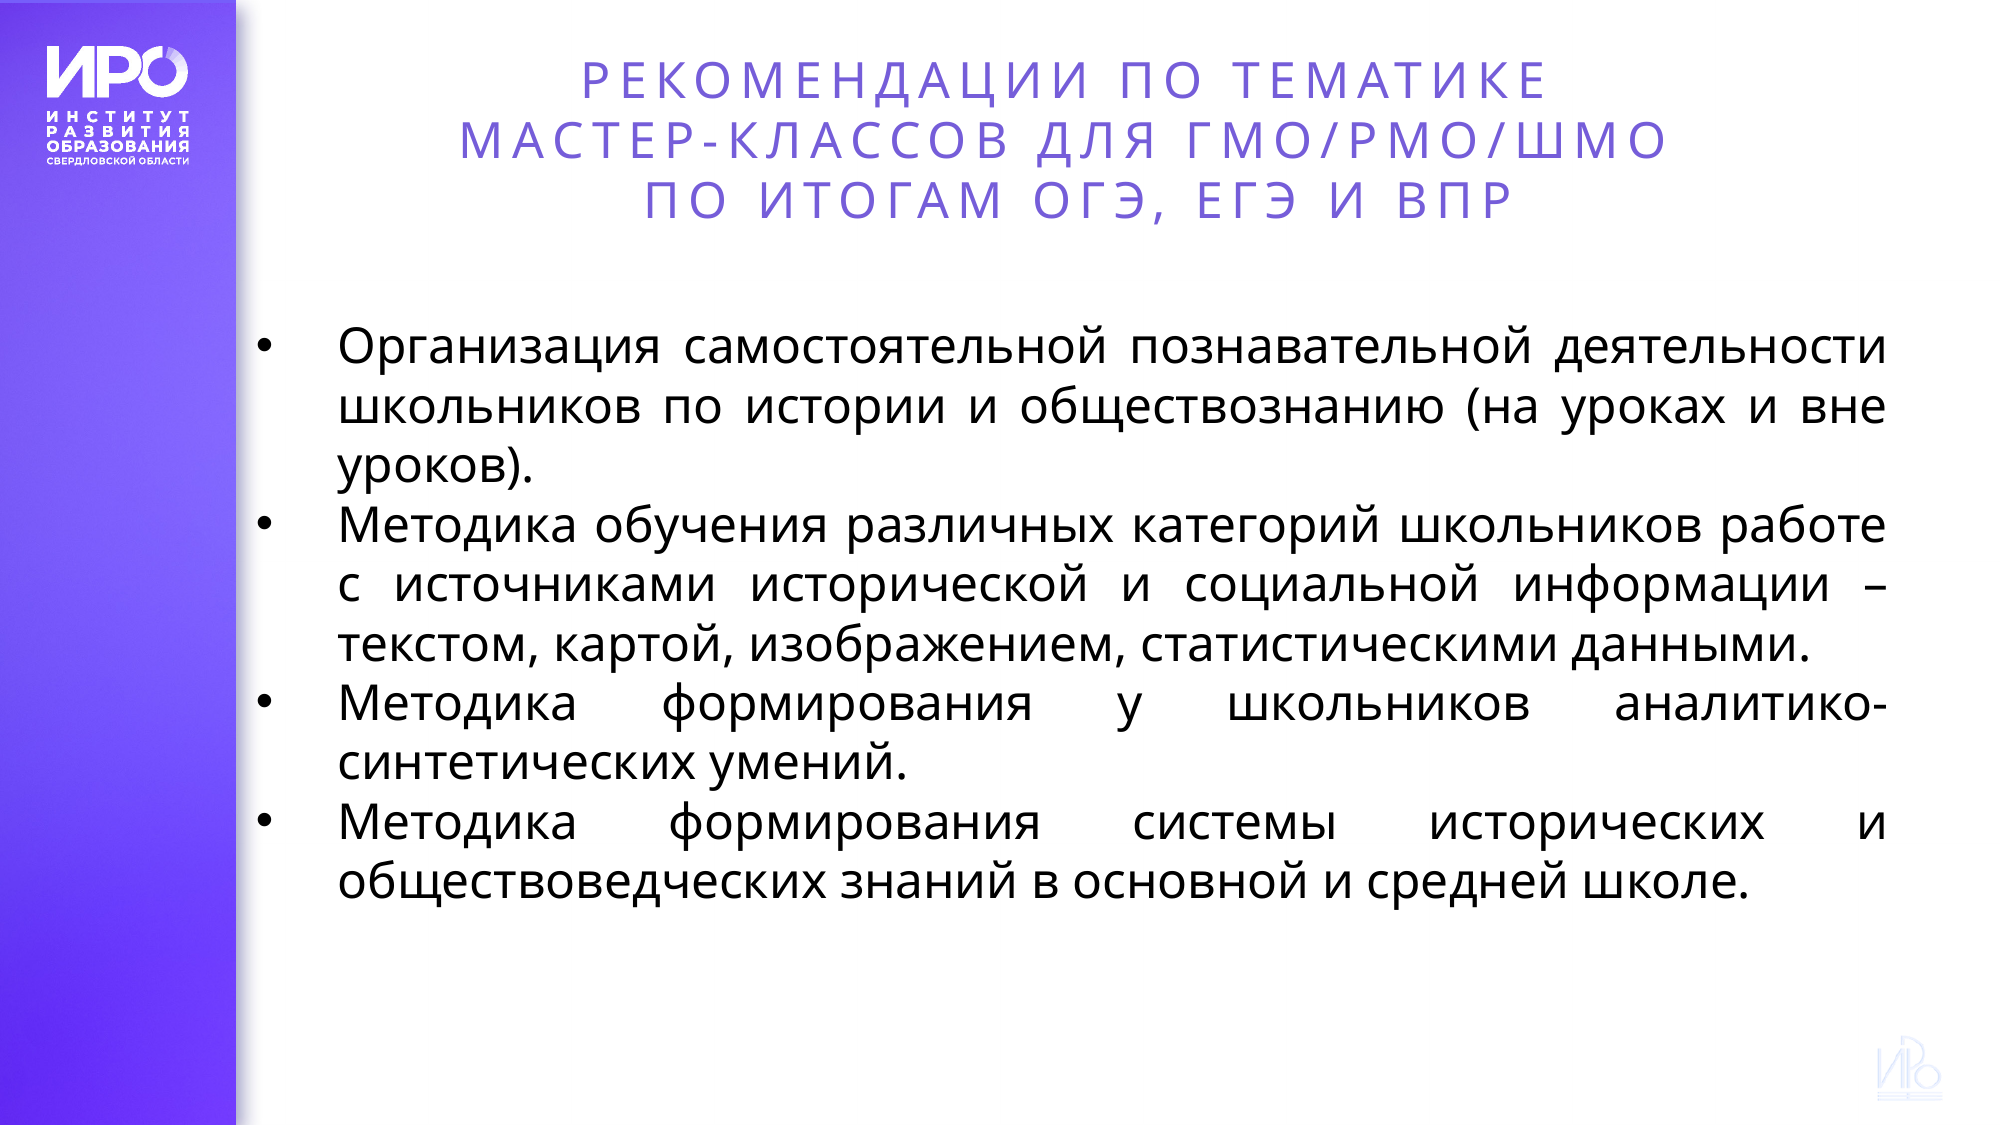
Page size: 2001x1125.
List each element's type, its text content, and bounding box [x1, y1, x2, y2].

list Организация самостоятельной познавательной деятельности школьников по истории и обществознанию (на уроках и вне уроков). Методика обучения различных категорий школьников работе с источниками исторической и социальной информации – текстом, картой, изображением, статистическими данными. Методика формирования у школьников аналитико-синтетических умений. Методика формирования системы исторических и обществоведческих знаний в основной и средней школе. [255, 314, 1889, 967]
title РЕКОМЕНДАЦИИ ПО ТЕМАТИКЕ МАСТЕР-КЛАССОВ ДЛЯ ГМО/РМО/ШМО ПО ИТОГАМ ОГЭ, ЕГЭ И ВПР [255, 44, 1900, 233]
picture [0, 0, 2001, 1125]
